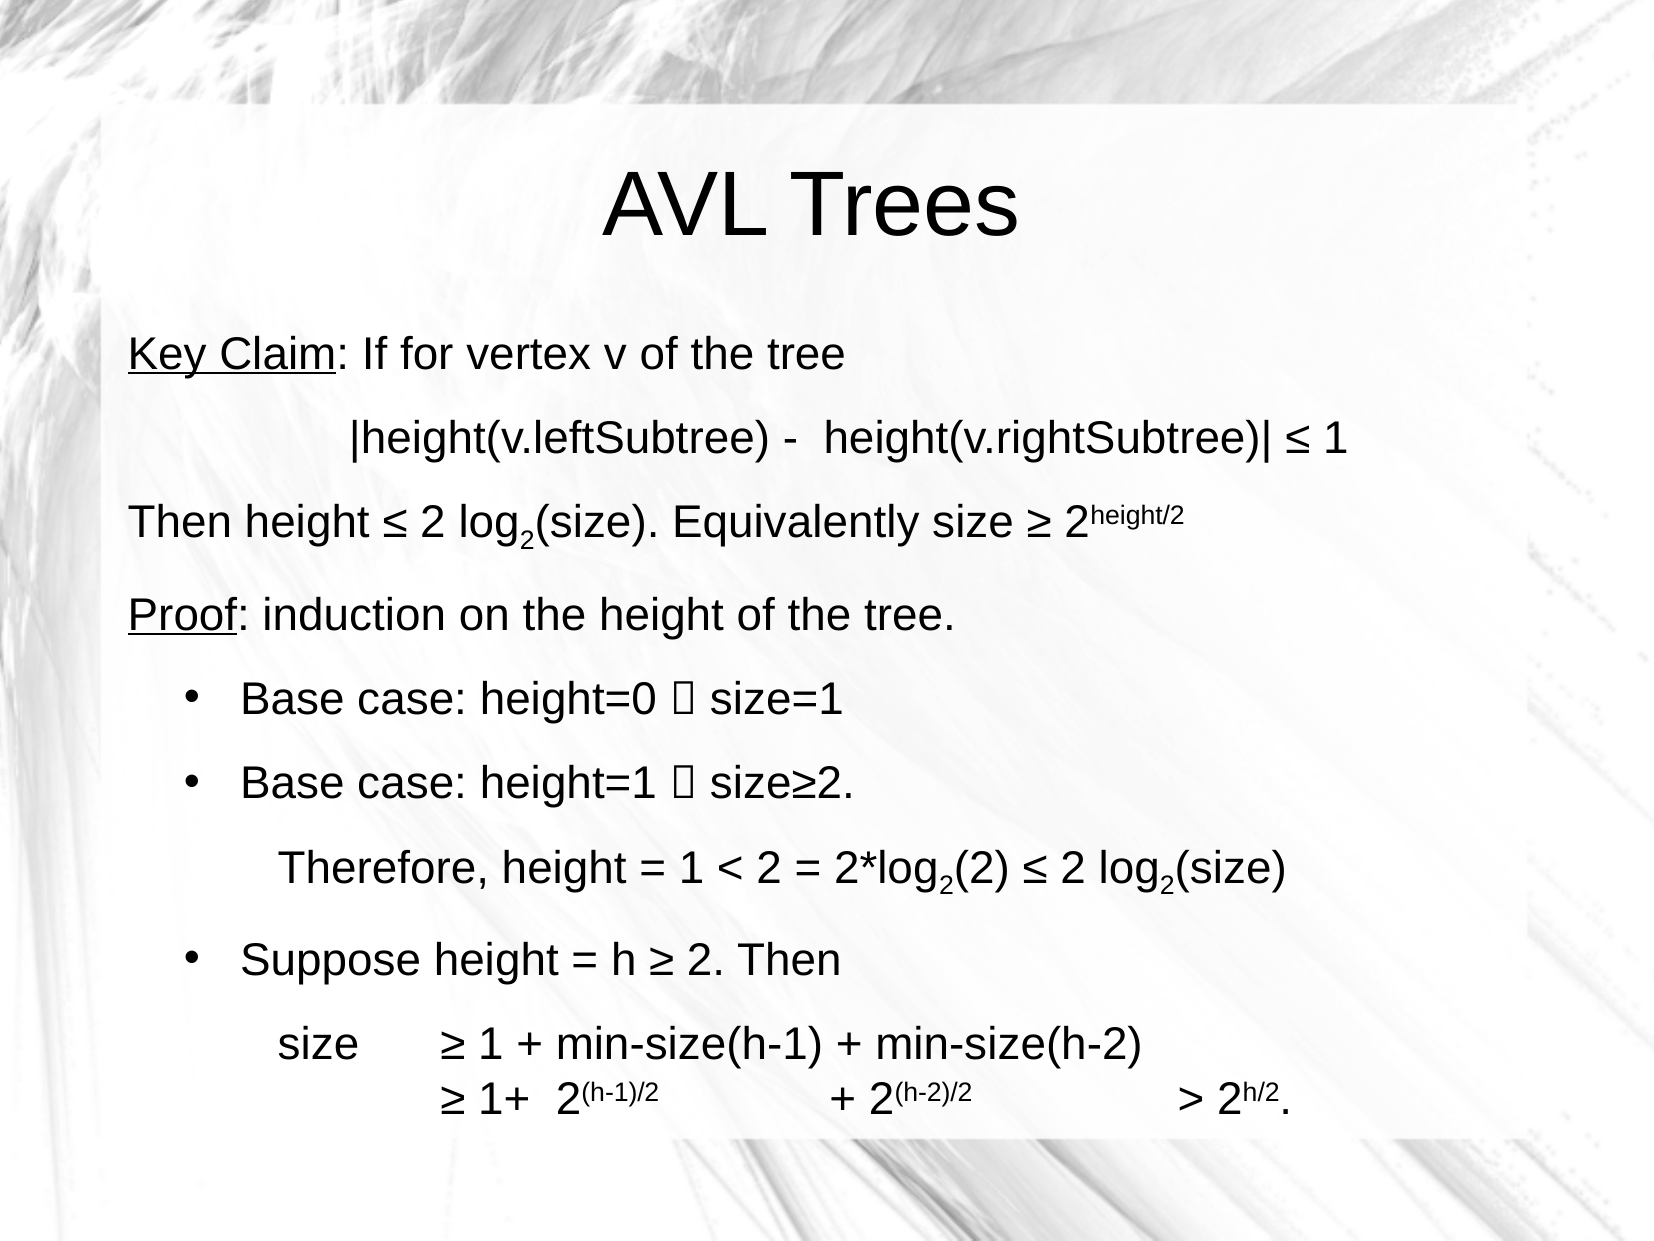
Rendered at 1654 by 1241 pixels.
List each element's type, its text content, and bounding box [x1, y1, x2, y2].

list Key Claim: If for vertex v of the tree |height(v.leftSubtree) - height(v.rightSubtree)| ≤ 1 Then height ≤ 2 log2(size). Equivalently size ≥ 2height/2 Proof: induction on the height of the tree. Base case: height=0  size=1 Base case: height=1  size≥2. Therefore, height = 1 < 2 = 2*log2(2) ≤ 2 log2(size) Suppose height = h ≥ 2. Then size ≥ 1 + min-size(h-1) + min-size(h-2) ≥ 1+ 2(h-1)/2 + 2(h-2)/2 > 2h/2. [118, 319, 1571, 1109]
picture [0, 0, 1654, 1241]
title AVL Trees [118, 93, 1506, 299]
